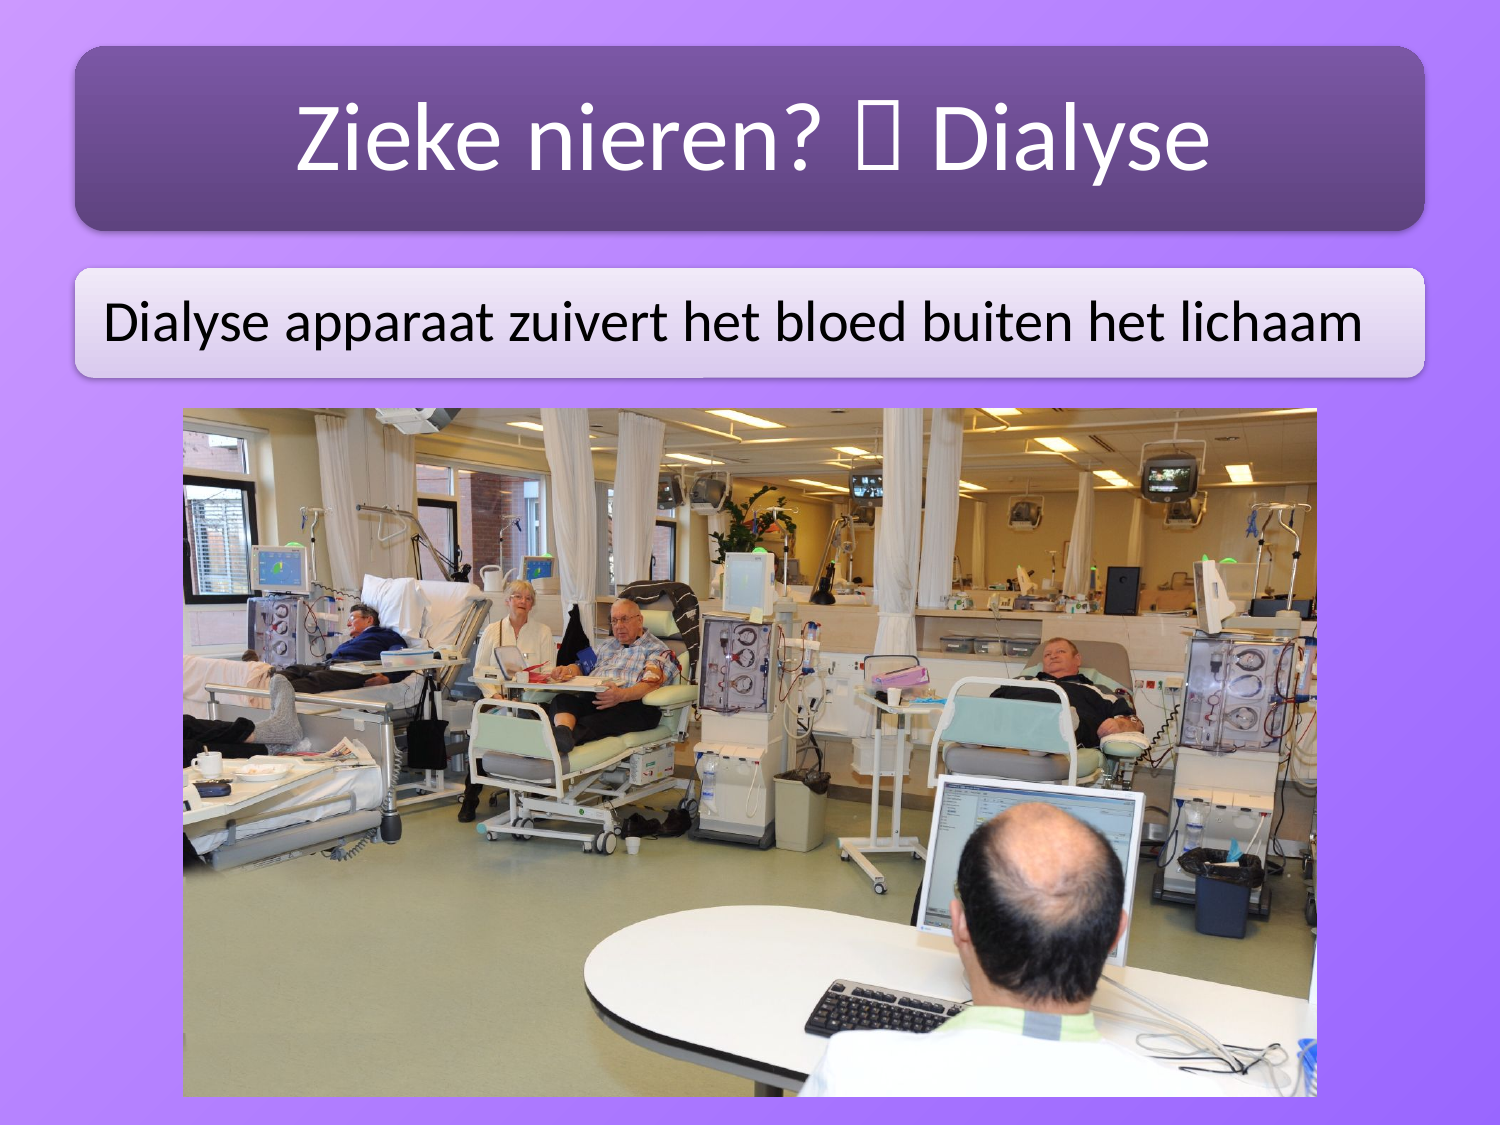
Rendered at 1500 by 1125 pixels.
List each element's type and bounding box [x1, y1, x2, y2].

picture [182, 408, 1318, 1097]
list [74, 255, 1426, 391]
text_box [74, 44, 1426, 233]
